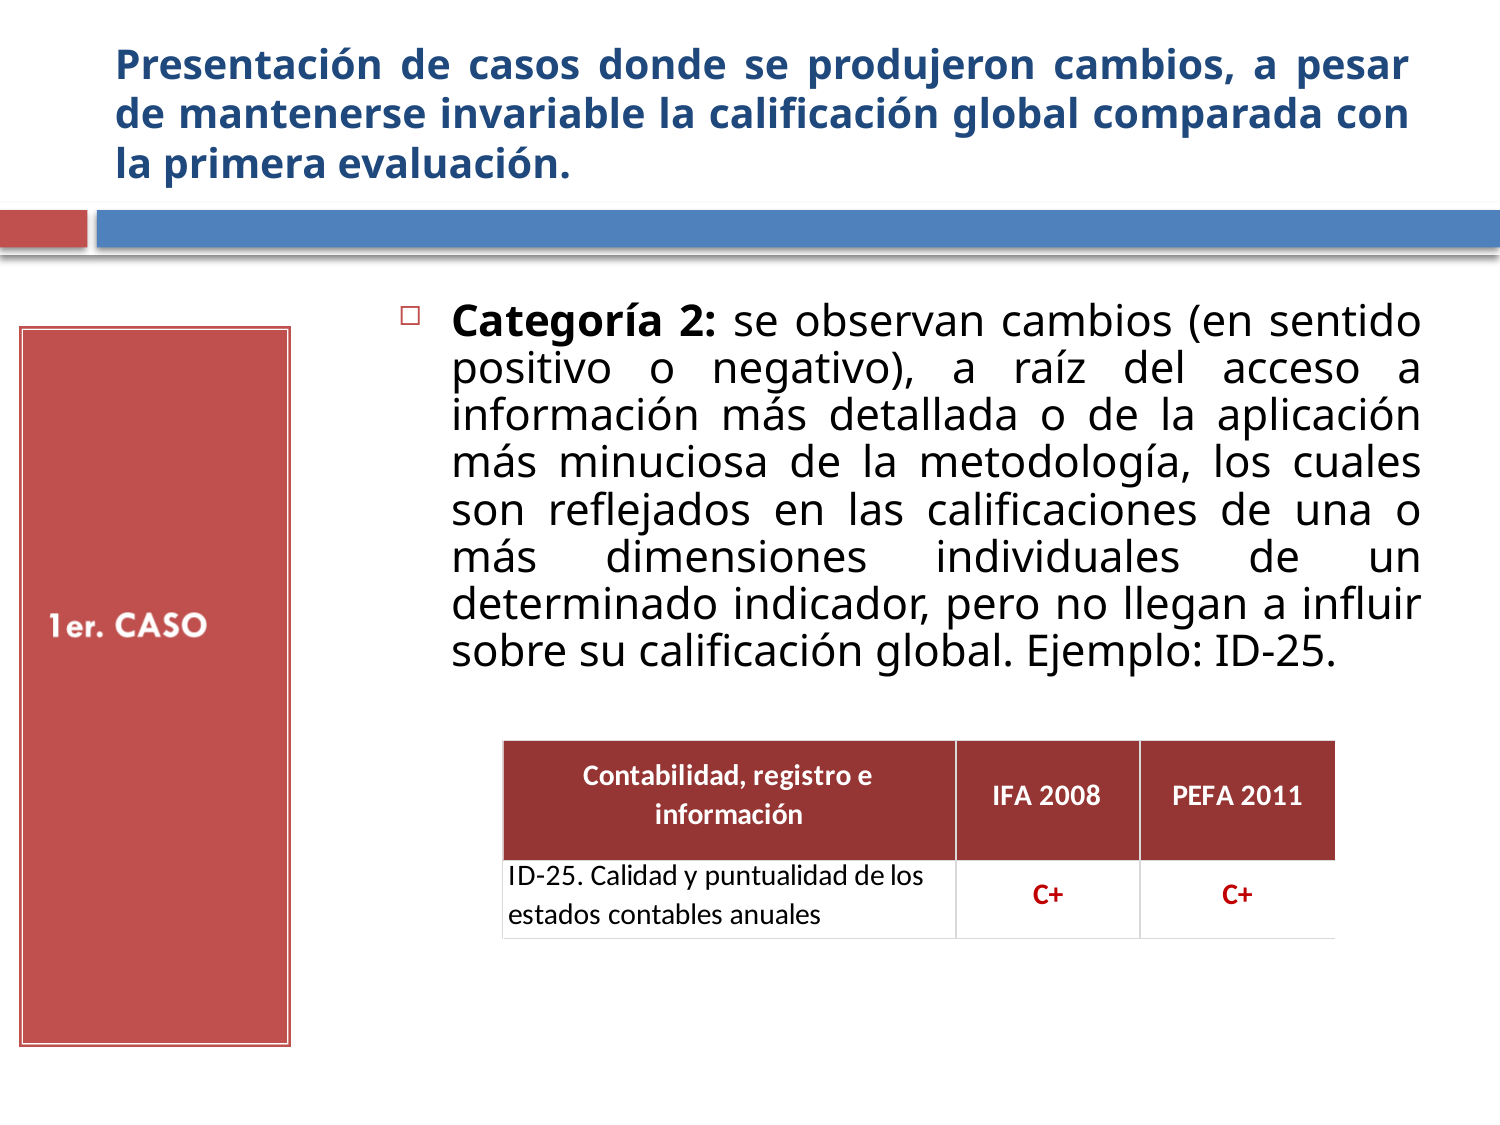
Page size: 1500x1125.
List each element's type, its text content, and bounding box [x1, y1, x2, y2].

title Presentación de casos donde se produjeron cambios, a pesar de mantenerse invariable la calificación global comparada con la primera evaluación. [100, 30, 1426, 195]
list Categoría 2: se observan cambios (en sentido positivo o negativo), a raíz del acceso a información más detallada o de la aplicación más minuciosa de la metodología, los cuales son reflejados en las calificaciones de una o más dimensiones individuales de un determinado indicador, pero no llegan a influir sobre su calificación global. Ejemplo: ID-25. [383, 290, 1438, 1013]
picture [18, 325, 291, 1047]
picture [501, 739, 1337, 940]
